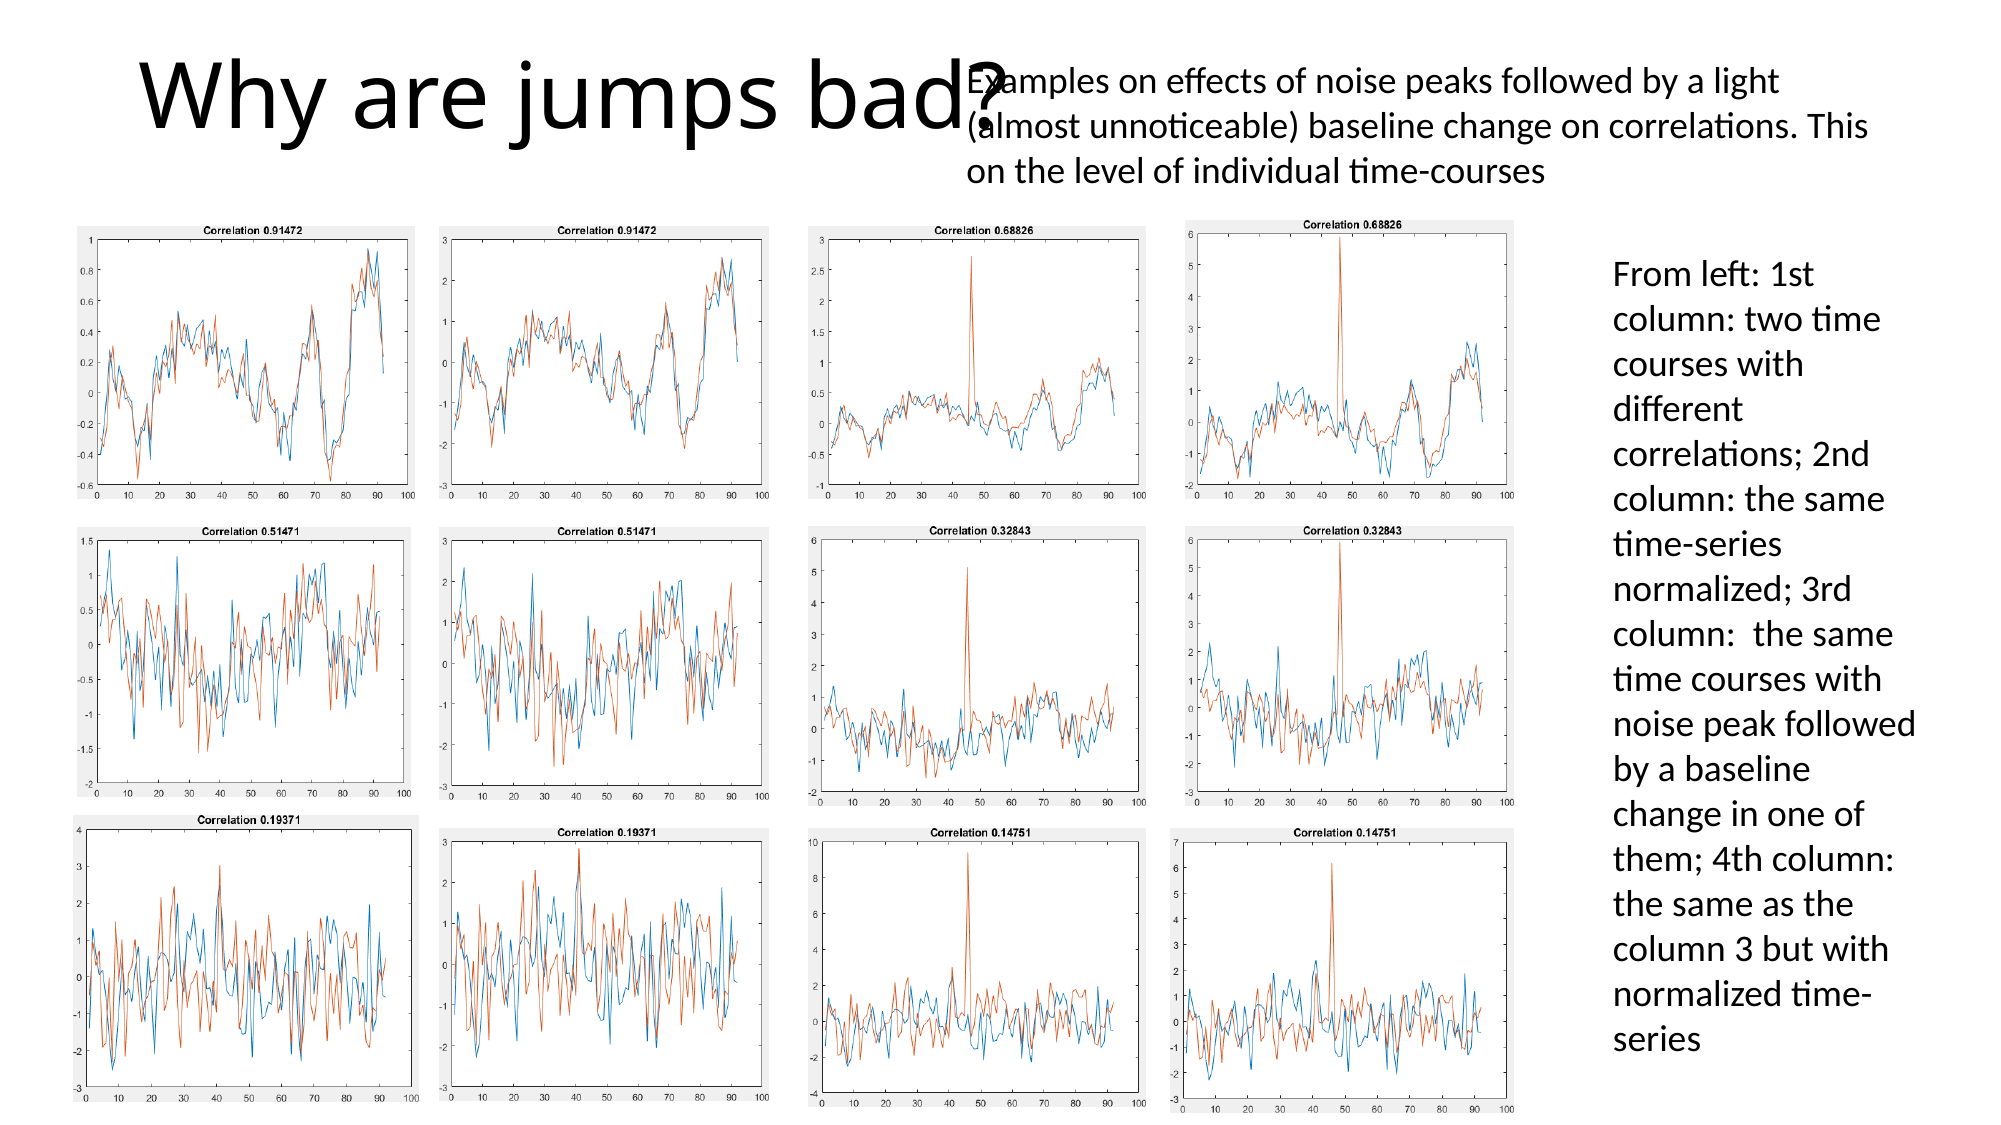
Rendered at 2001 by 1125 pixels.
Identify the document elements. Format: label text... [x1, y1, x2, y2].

picture [439, 828, 769, 1101]
picture [1169, 828, 1514, 1113]
text_box From left: 1st column: two time courses with different correlations; 2nd column: the same time-series normalized; 3rd column: the same time courses with noise peak followed by a baseline change in one of them; 4th column: the same as the column 3 but with normalized time-series [1598, 241, 1933, 1067]
picture [1185, 220, 1514, 499]
picture [808, 828, 1146, 1107]
text_box Examples on effects of noise peaks followed by a light (almost unnoticeable) baseline change on correlations. This on the level of individual time-courses [951, 49, 1918, 199]
picture [439, 226, 769, 499]
title Why are jumps bad? [123, 0, 1849, 208]
picture [73, 815, 419, 1102]
picture [1185, 526, 1514, 806]
picture [439, 527, 769, 800]
picture [77, 527, 411, 797]
picture [808, 526, 1146, 806]
picture [808, 226, 1146, 499]
picture [77, 226, 415, 499]
